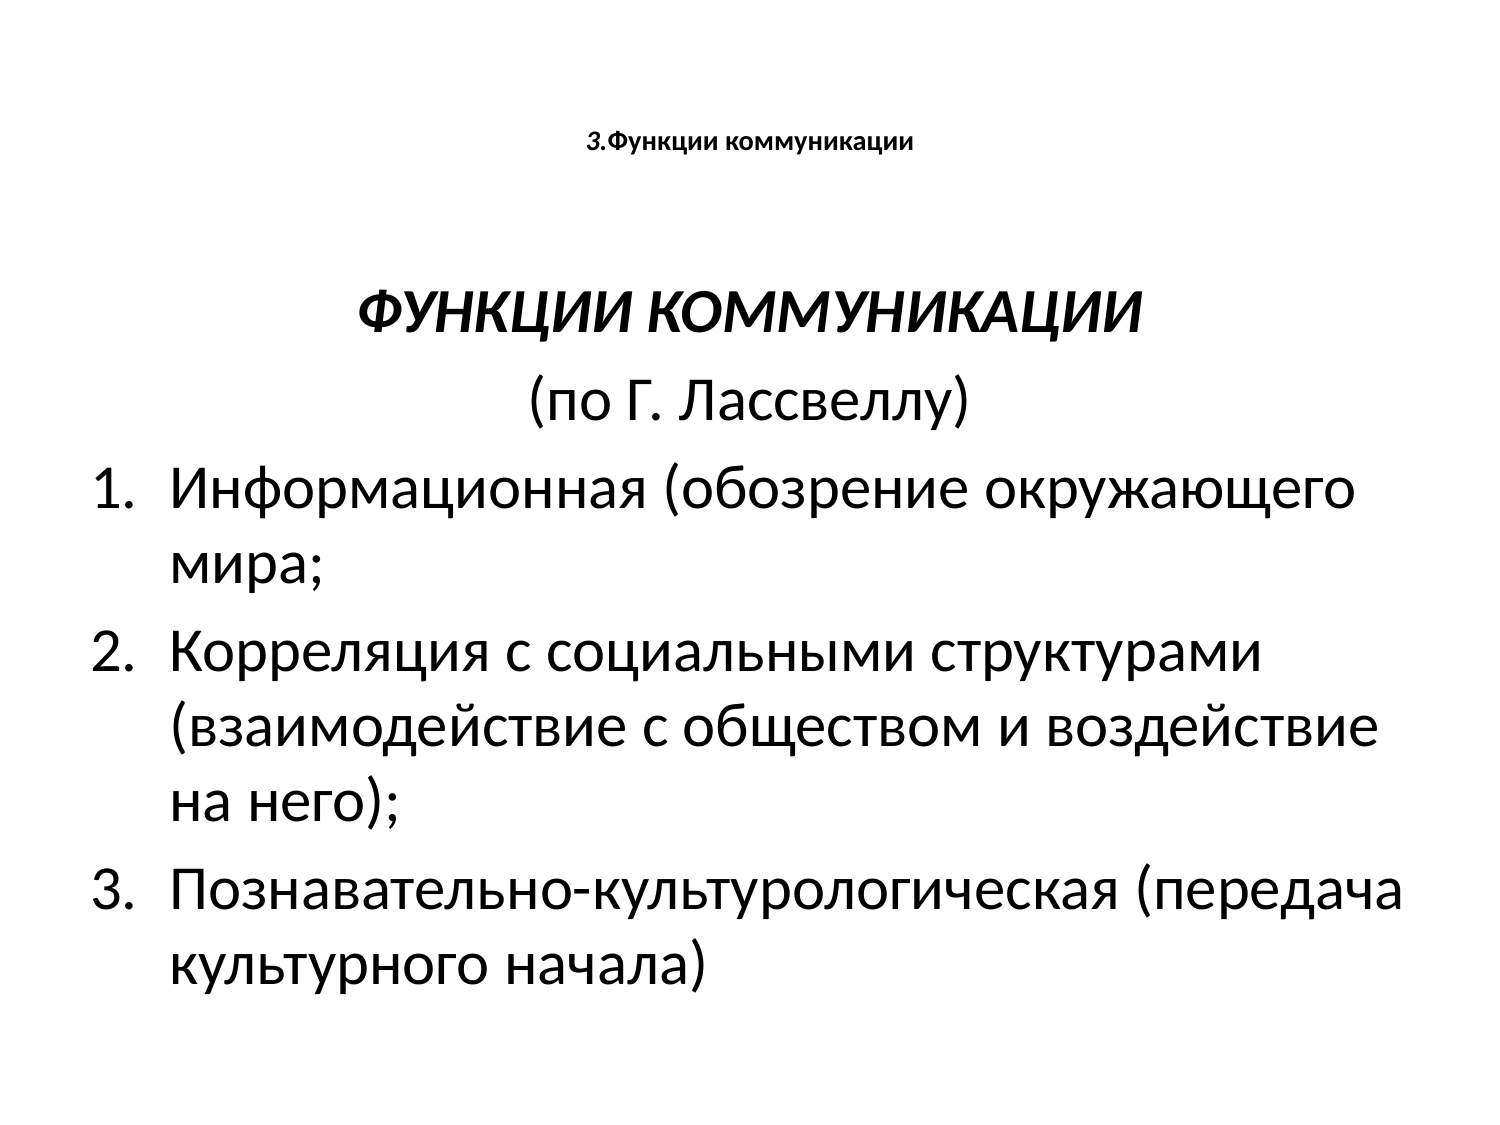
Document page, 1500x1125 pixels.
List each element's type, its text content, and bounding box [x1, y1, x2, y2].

list ФУНКЦИИ КОММУНИКАЦИИ (по Г. Лассвеллу) Информационная (обозрение окружающего мира; Корреляция с социальными структурами (взаимодействие с обществом и воздействие на него); Познавательно-культурологическая (передача культурного начала) [75, 262, 1425, 1005]
title 3.Функции коммуникации [75, 45, 1425, 233]
